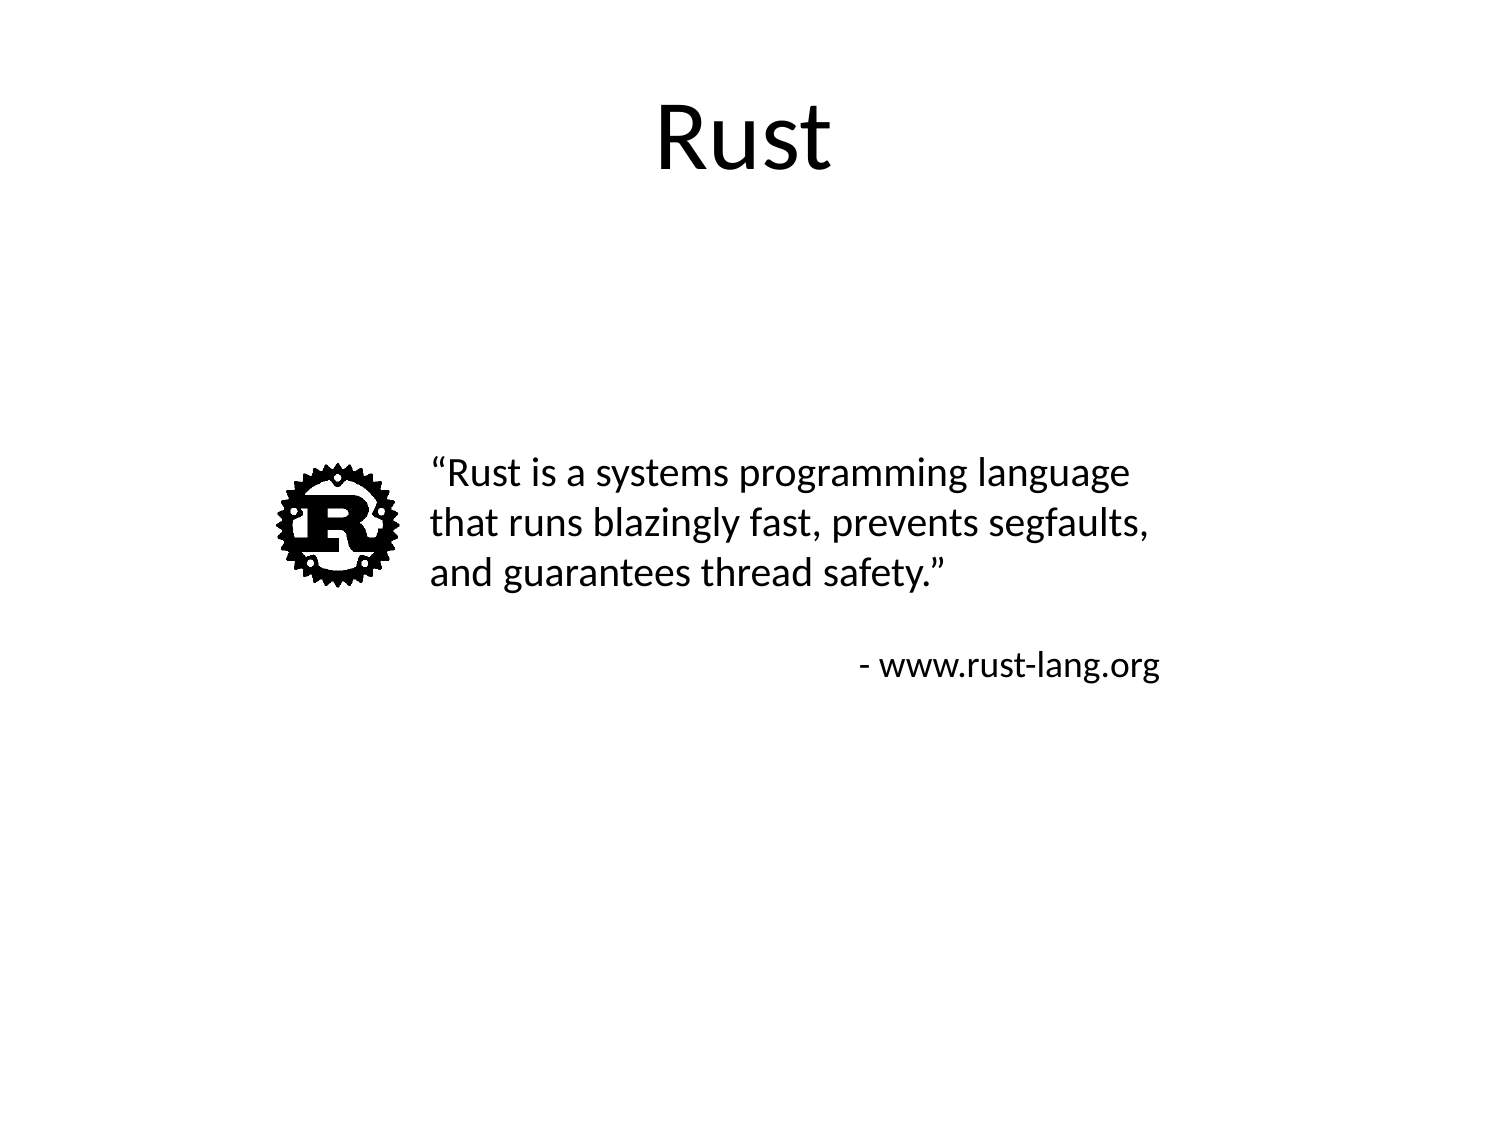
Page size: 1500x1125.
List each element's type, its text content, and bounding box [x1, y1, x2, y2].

text_box Rust [74, 62, 1413, 198]
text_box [274, 437, 1176, 696]
